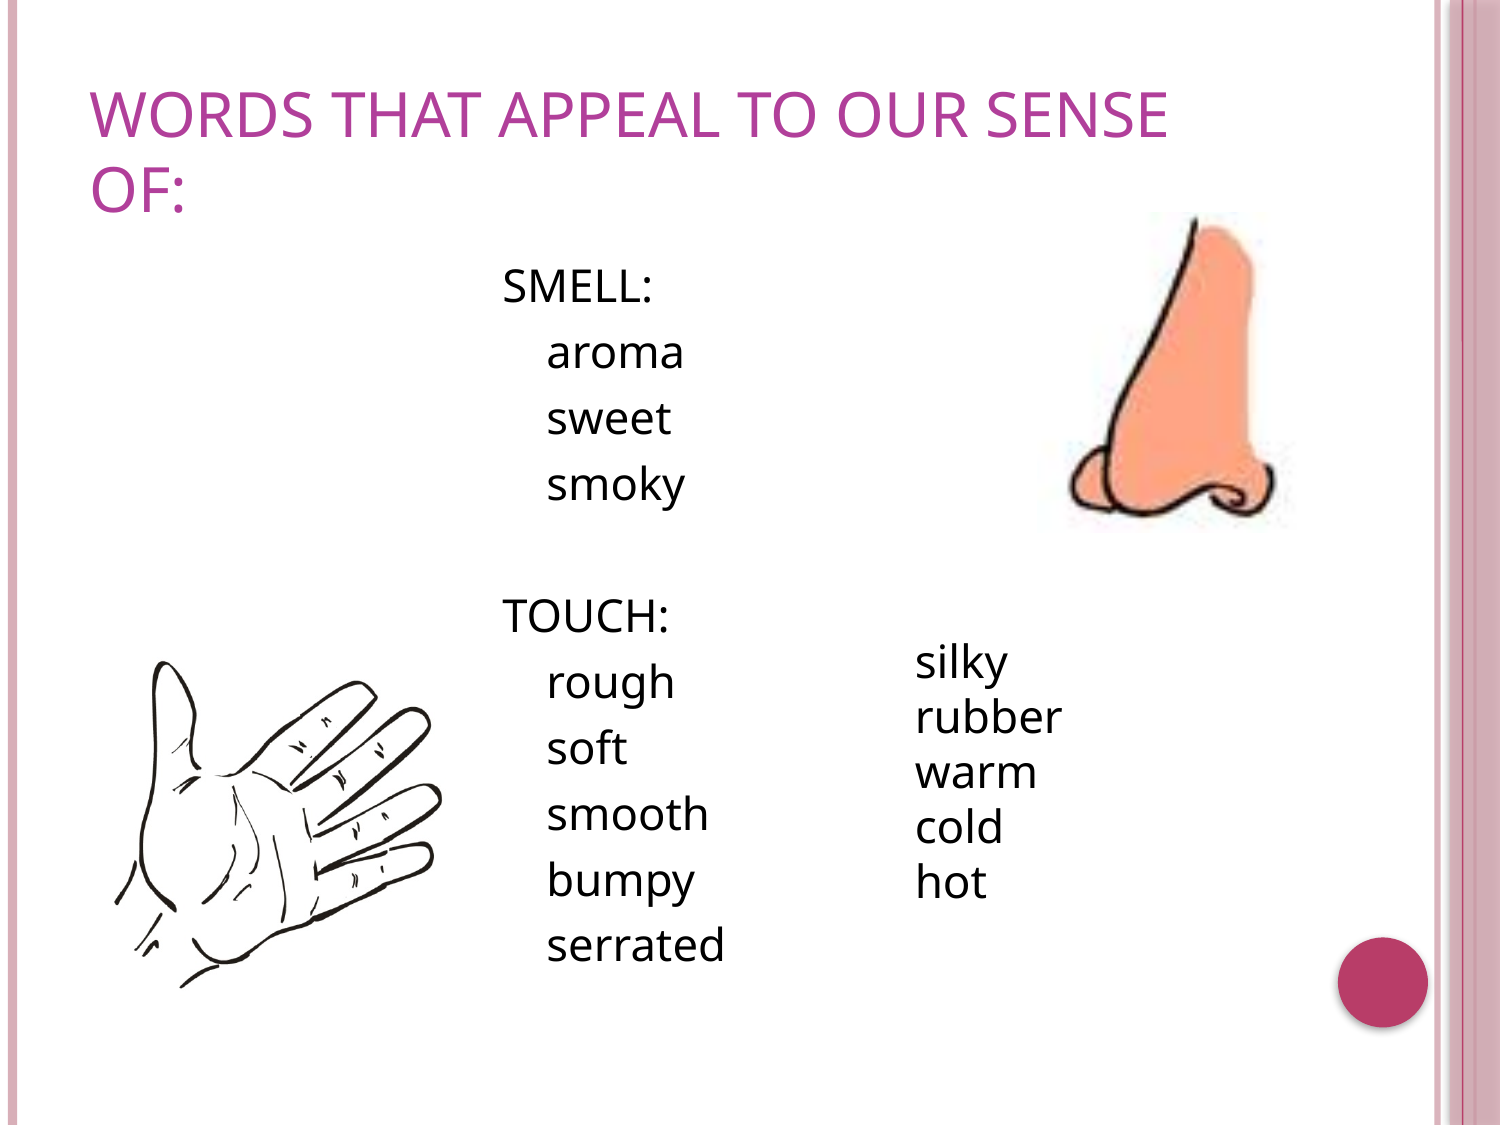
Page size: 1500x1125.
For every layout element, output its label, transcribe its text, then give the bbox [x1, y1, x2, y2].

title Words that appeal to our sense of: [75, 45, 1300, 233]
list SMELL: aroma sweet smoky TOUCH: rough soft smooth bumpy serrated [487, 249, 813, 1050]
text_box silky rubber warm cold hot [900, 624, 1500, 1015]
picture [74, 624, 451, 1001]
picture [1036, 211, 1326, 533]
